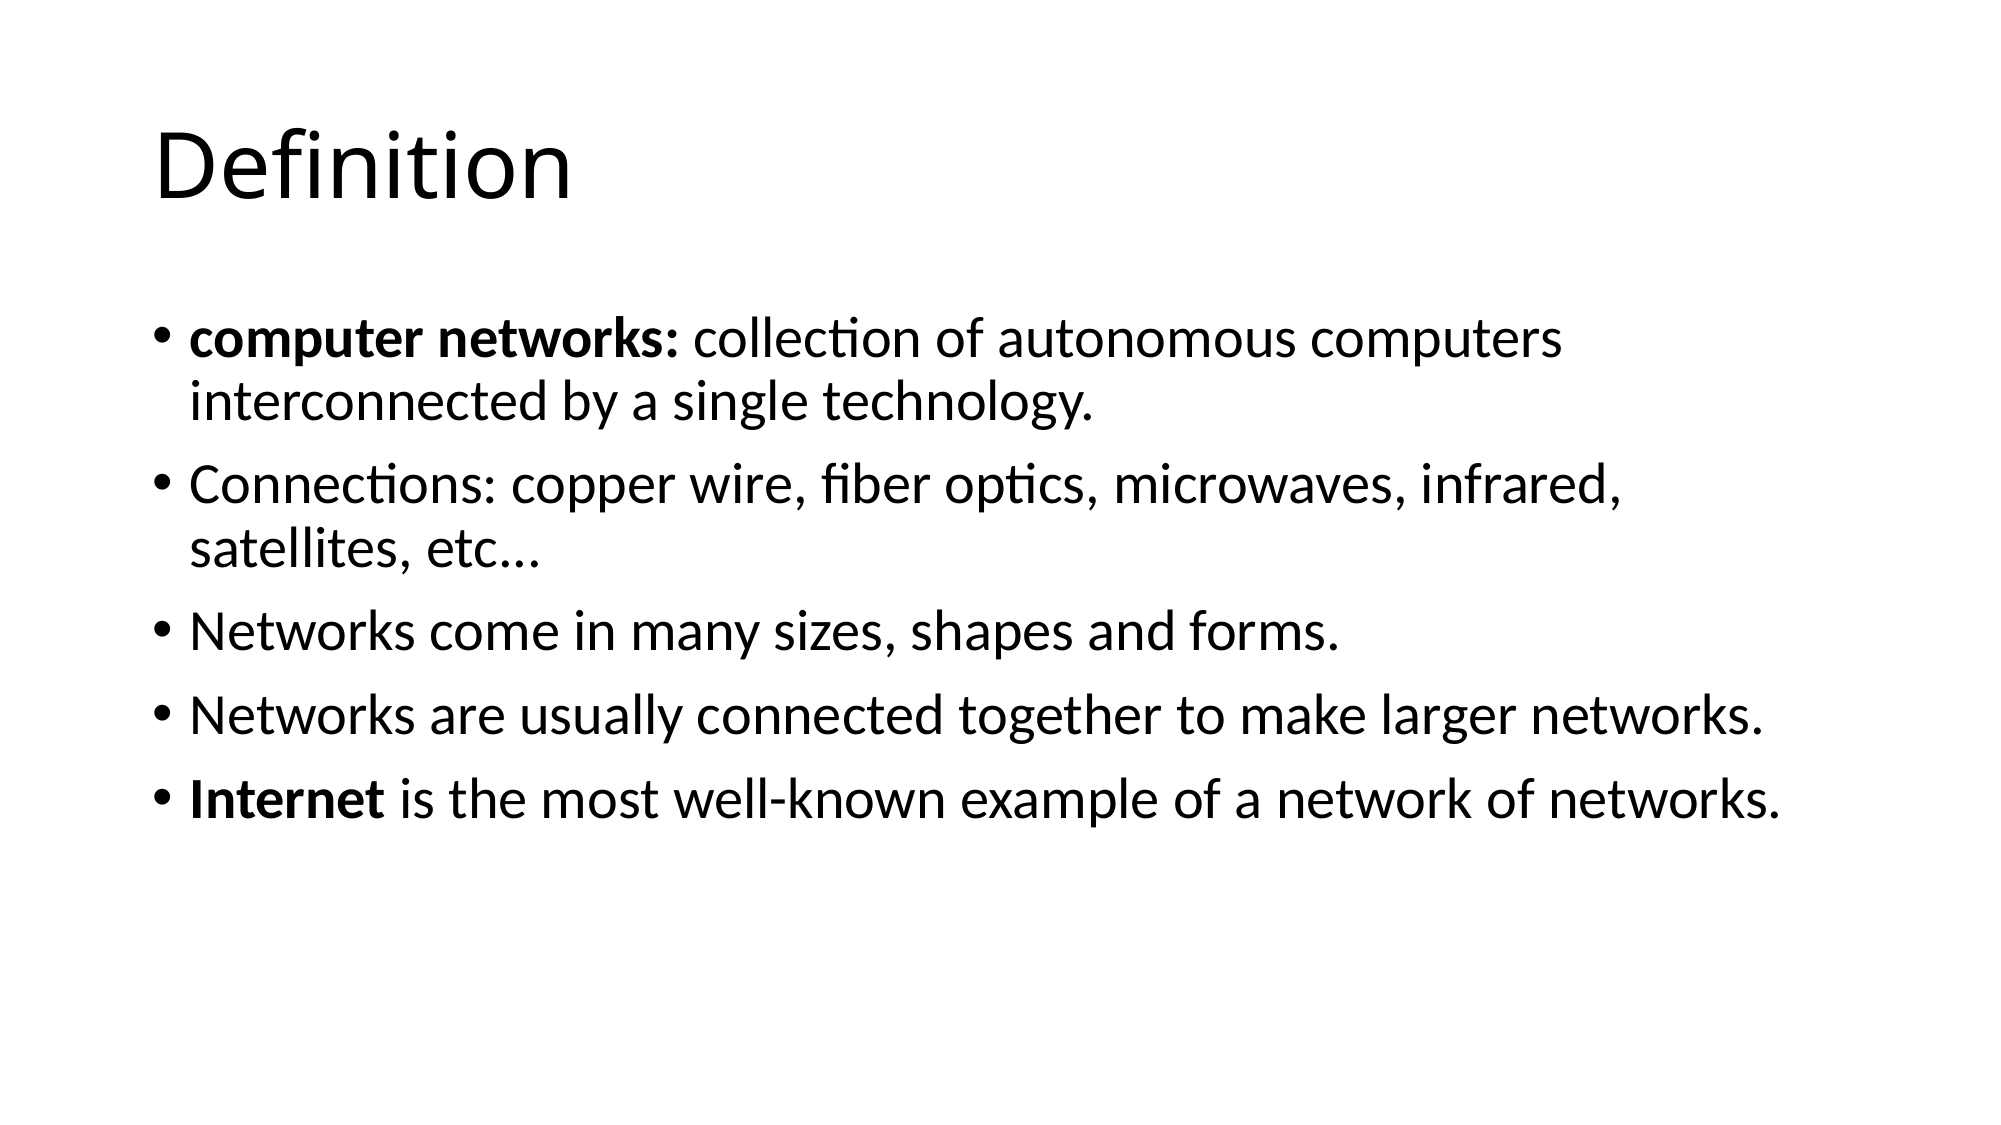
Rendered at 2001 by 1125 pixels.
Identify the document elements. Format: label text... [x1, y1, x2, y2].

list computer networks: collection of autonomous computers interconnected by a single technology. Connections: copper wire, fiber optics, microwaves, infrared, satellites, etc... Networks come in many sizes, shapes and forms. Networks are usually connected together to make larger networks. Internet is the most well-known example of a network of networks. [137, 299, 1863, 1014]
title Definition [137, 59, 1863, 278]
